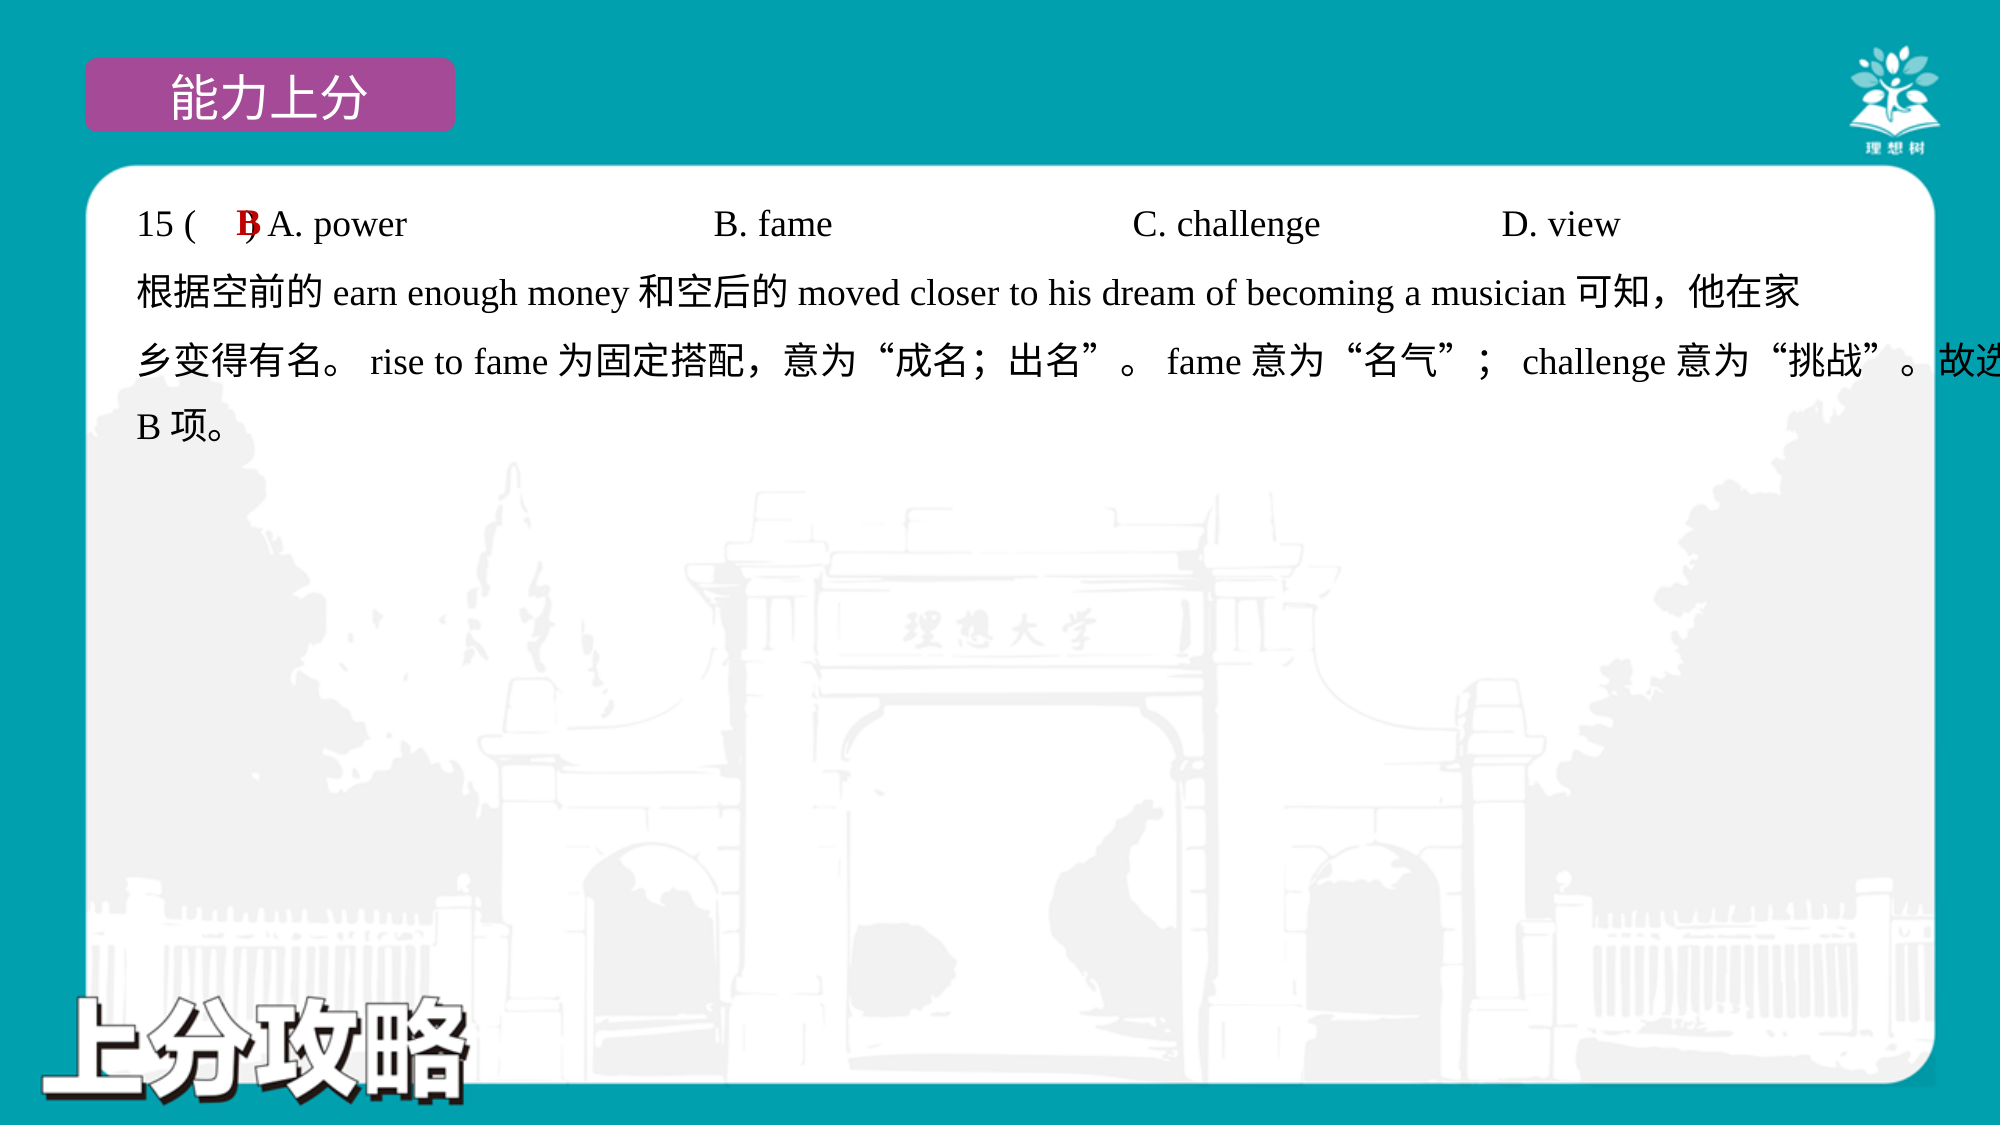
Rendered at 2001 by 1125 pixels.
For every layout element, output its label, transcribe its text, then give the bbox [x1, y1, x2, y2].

text_box 15 ( ) A. power B. fame C. challenge D. view [136, 176, 1865, 237]
text_box 根据空前的earn enough money和空后的moved closer to his dream of becoming a musician可知，他在家 乡变得有名。rise to fame为固定搭配，意为“成名；出名”。fame意为“名气”；challenge意为“挑战”。故选 B项。 [136, 244, 1865, 441]
picture [0, 0, 2000, 1125]
text_box B [222, 176, 276, 236]
